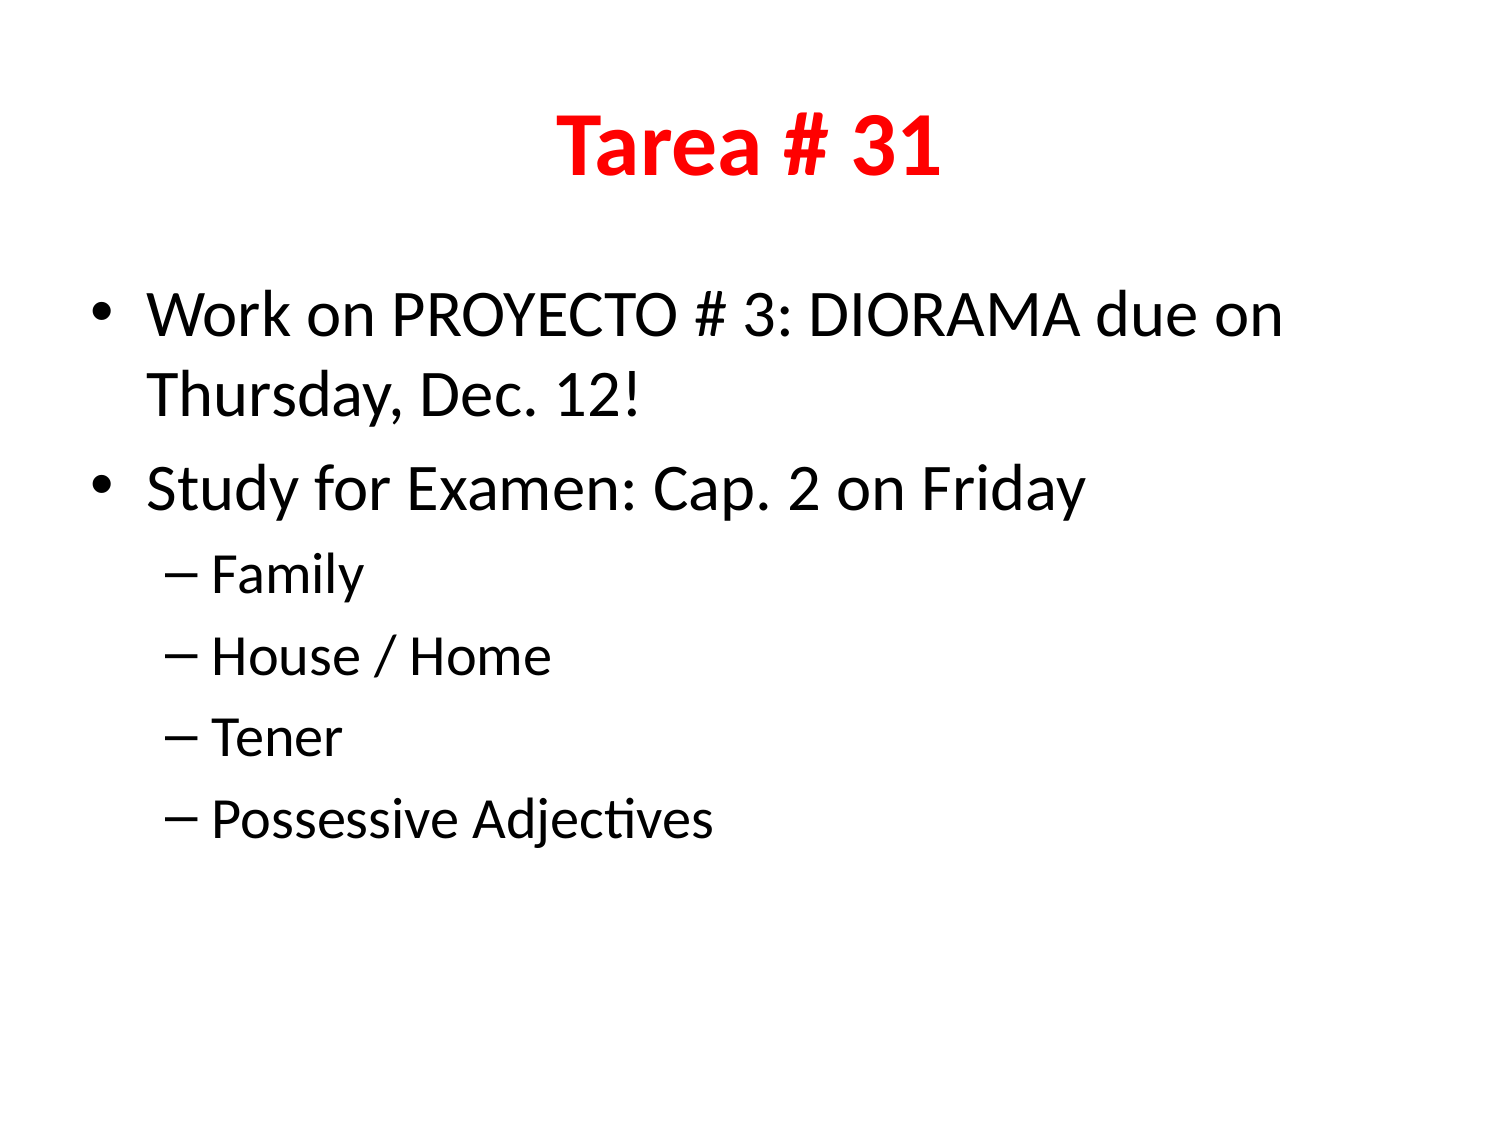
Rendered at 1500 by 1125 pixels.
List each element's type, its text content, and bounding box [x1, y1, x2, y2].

title Tarea # 31 [75, 45, 1425, 233]
list Work on PROYECTO # 3: DIORAMA due on Thursday, Dec. 12! Study for Examen: Cap. 2 on Friday Family House / Home Tener Possessive Adjectives [75, 262, 1425, 1005]
